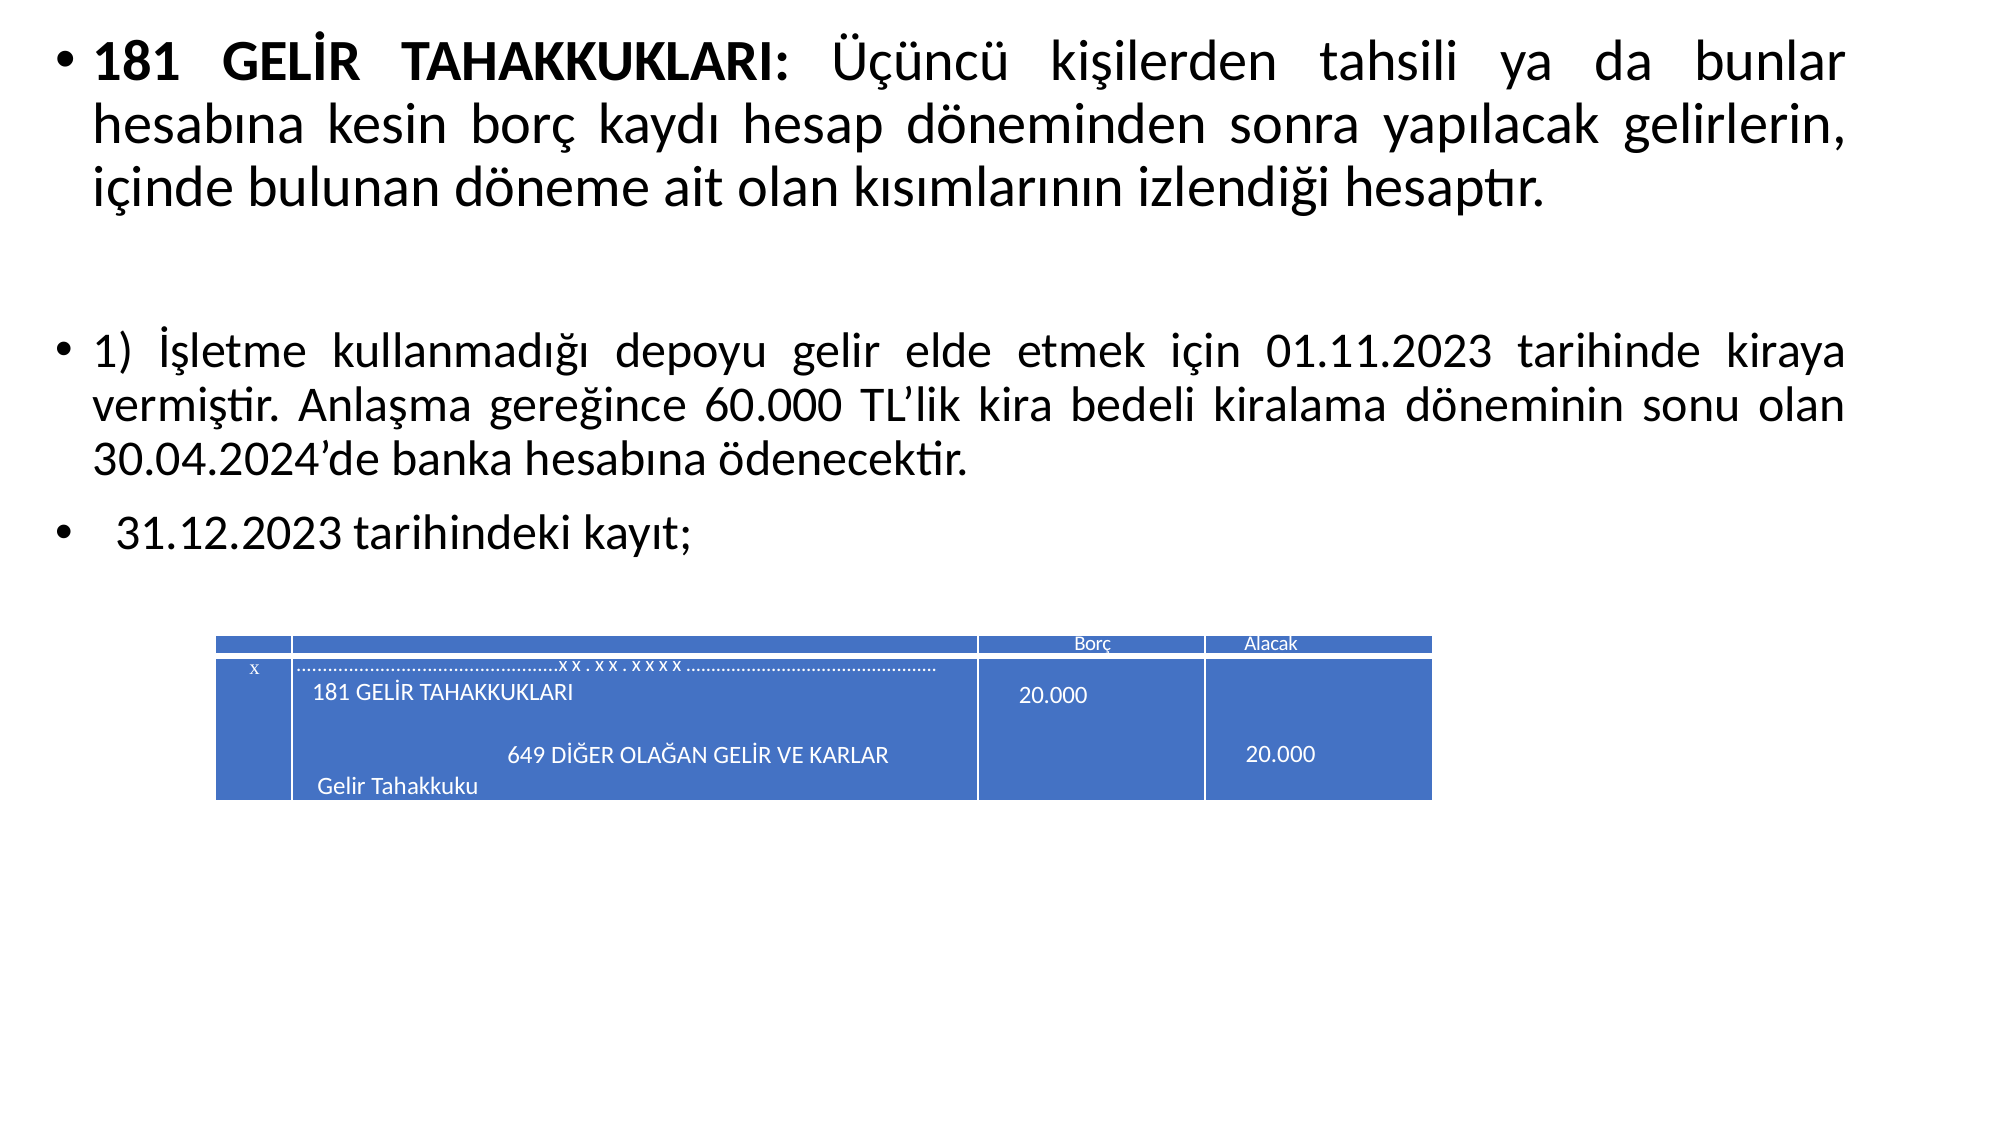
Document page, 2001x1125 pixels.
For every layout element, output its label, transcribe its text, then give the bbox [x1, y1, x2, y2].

table_header Borç [979, 636, 1204, 653]
table_cell 20.000 [979, 659, 1204, 800]
table_cell x [216, 659, 291, 800]
table_header [216, 636, 291, 653]
table_header Alacak [1206, 636, 1432, 653]
table_cell 20.000 [1206, 659, 1432, 800]
table_header [293, 636, 977, 653]
table_cell ..................................................xx.xx.xxxx.................................................. 181 GELİR TAHAKKUKLARI 649 DİĞER OLAĞAN GELİR VE KARLAR Gelir Tahakkuku [293, 659, 977, 800]
list 181 GELİR TAHAKKUKLARI: Üçüncü kişilerden tahsili ya da bunlar hesabına kesin borç kaydı hesap döneminden sonra yapılacak gelirlerin, içinde bulunan döneme ait olan kısımlarının izlendiği hesaptır. 1) İşletme kullanmadığı depoyu gelir elde etmek için 01.11.2023 tarihinde kiraya vermiştir. Anlaşma gereğince 60.000 TL’lik kira bedeli kiralama döneminin sonu olan 30.04.2024’de banka hesabına ödenecektir. 31.12.2023 tarihindeki kayıt; [40, 23, 1863, 1014]
